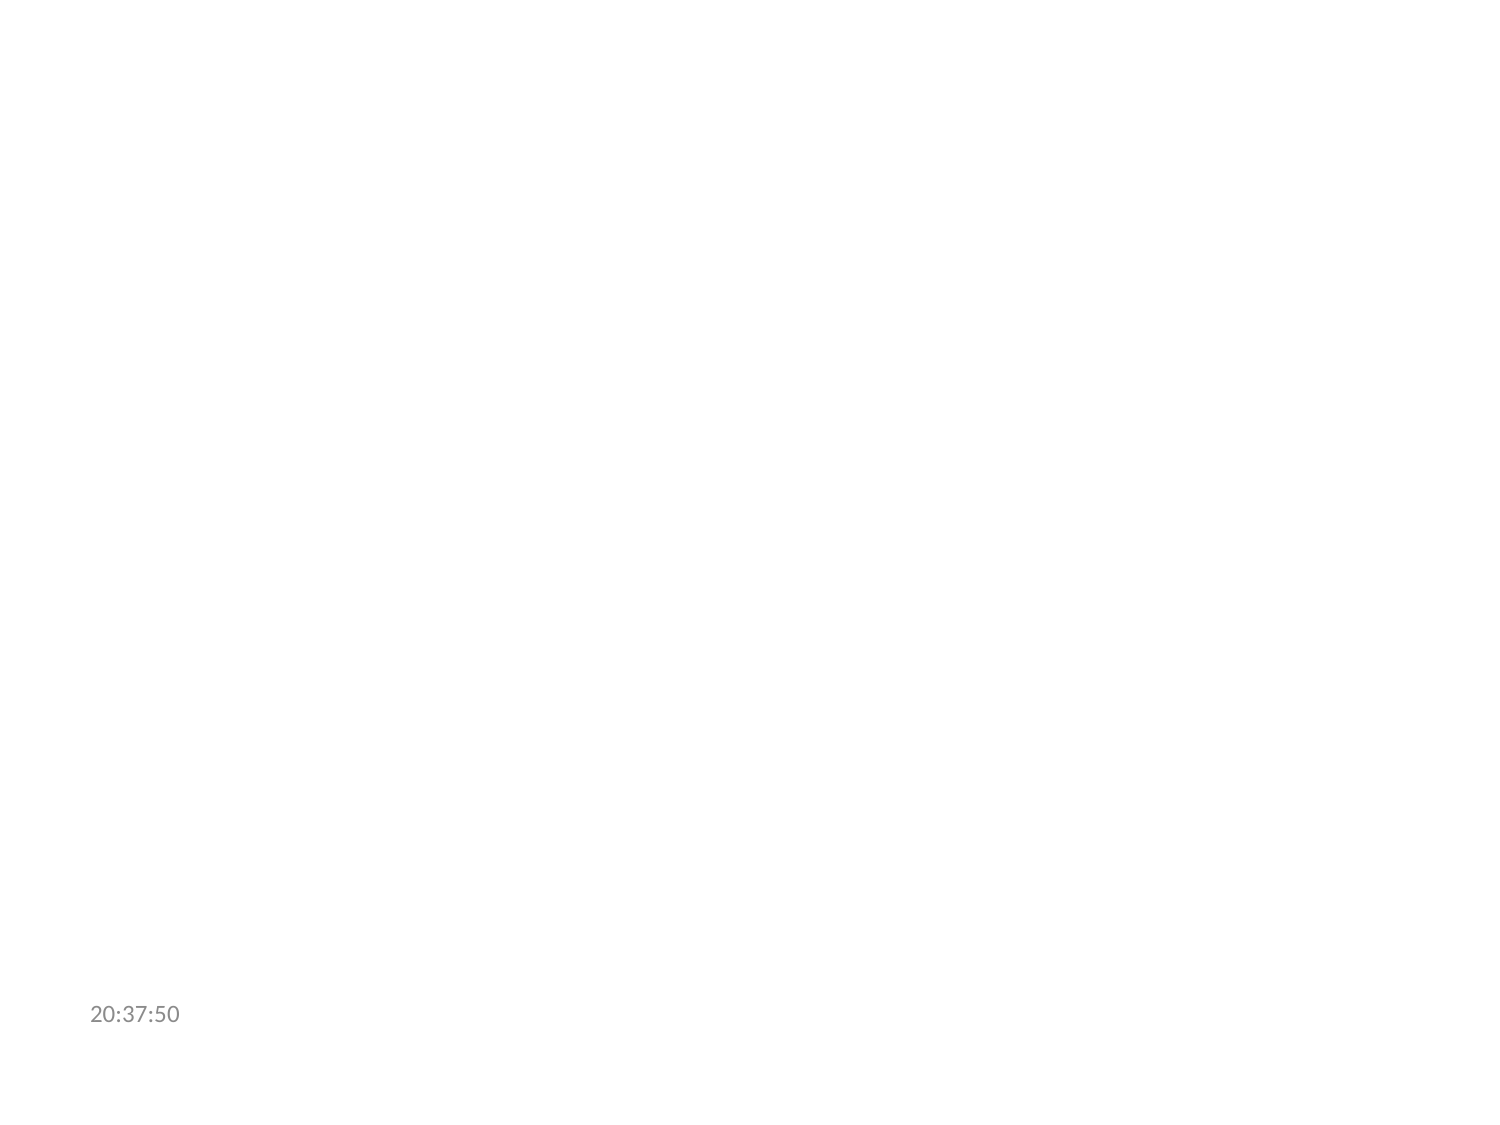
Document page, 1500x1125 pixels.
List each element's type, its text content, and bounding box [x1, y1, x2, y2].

text_box 15:35:09 [75, 982, 425, 1043]
